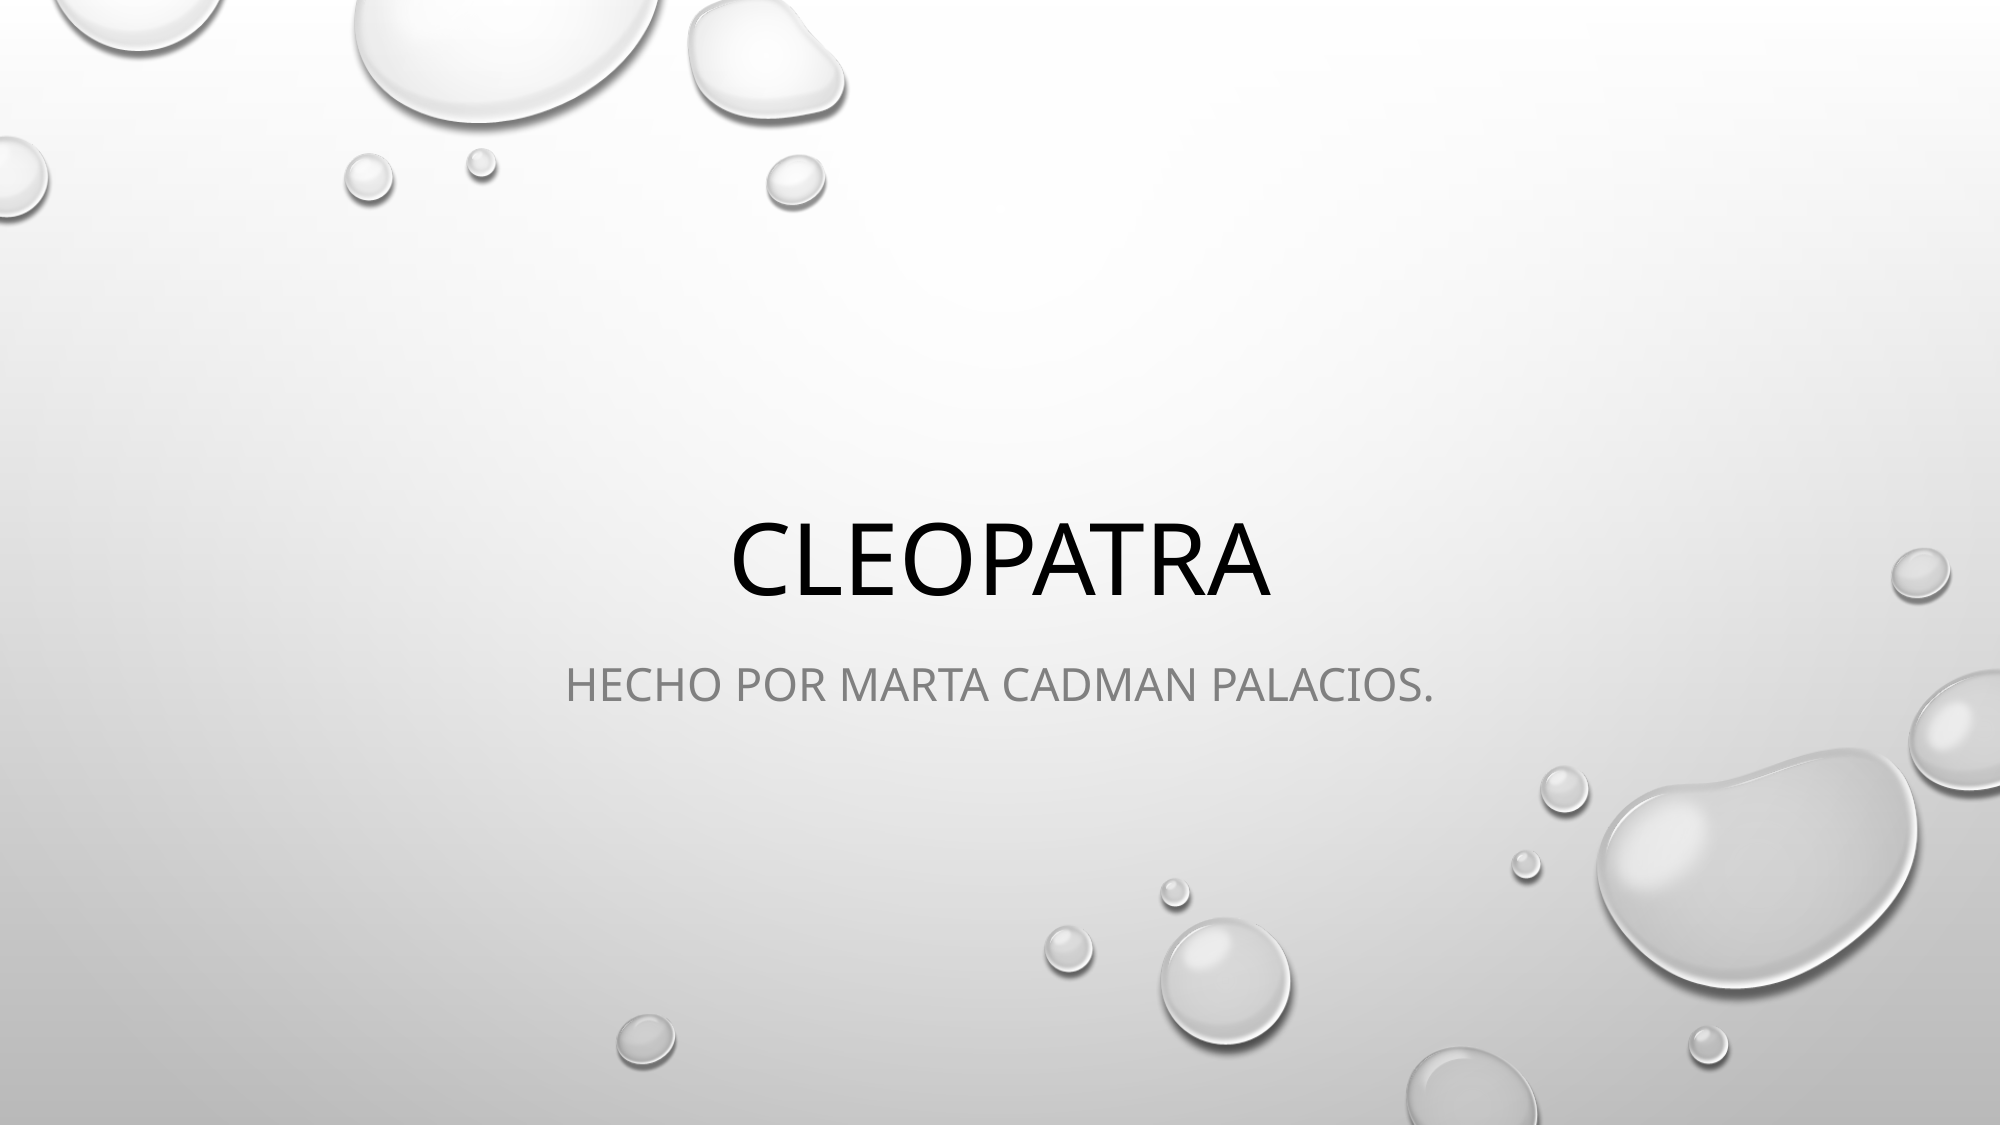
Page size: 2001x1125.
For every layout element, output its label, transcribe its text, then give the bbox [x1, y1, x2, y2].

subtitle Hecho por marta Cadman palacios. [287, 637, 1713, 863]
picture [0, 0, 2000, 1125]
title Cleopatra [287, 213, 1713, 625]
